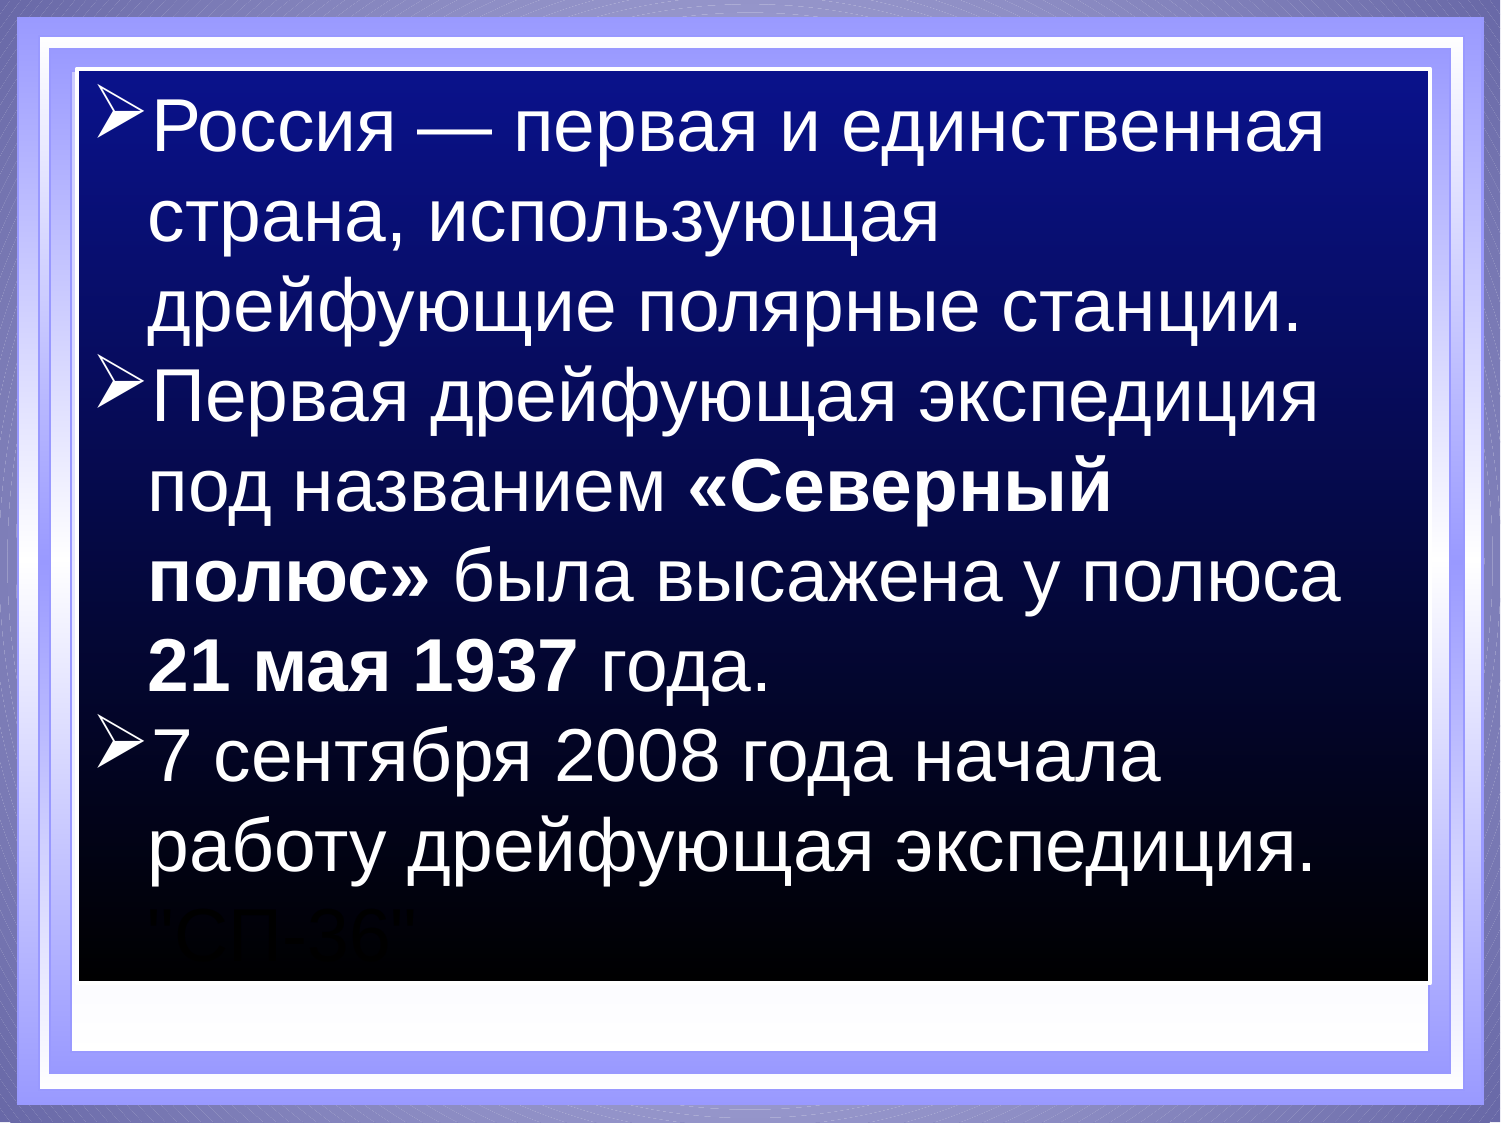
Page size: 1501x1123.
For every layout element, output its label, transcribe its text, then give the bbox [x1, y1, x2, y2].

text_box Россия — первая и единственная страна, использующая дрейфующие полярные станции. Первая дрейфующая экспедиция под названием «Северный полюс» была высажена у полюса 21 мая 1937 года. 7 сентября 2008 года начала работу дрейфующая экспедиция. "СП-36" [76, 68, 1430, 984]
